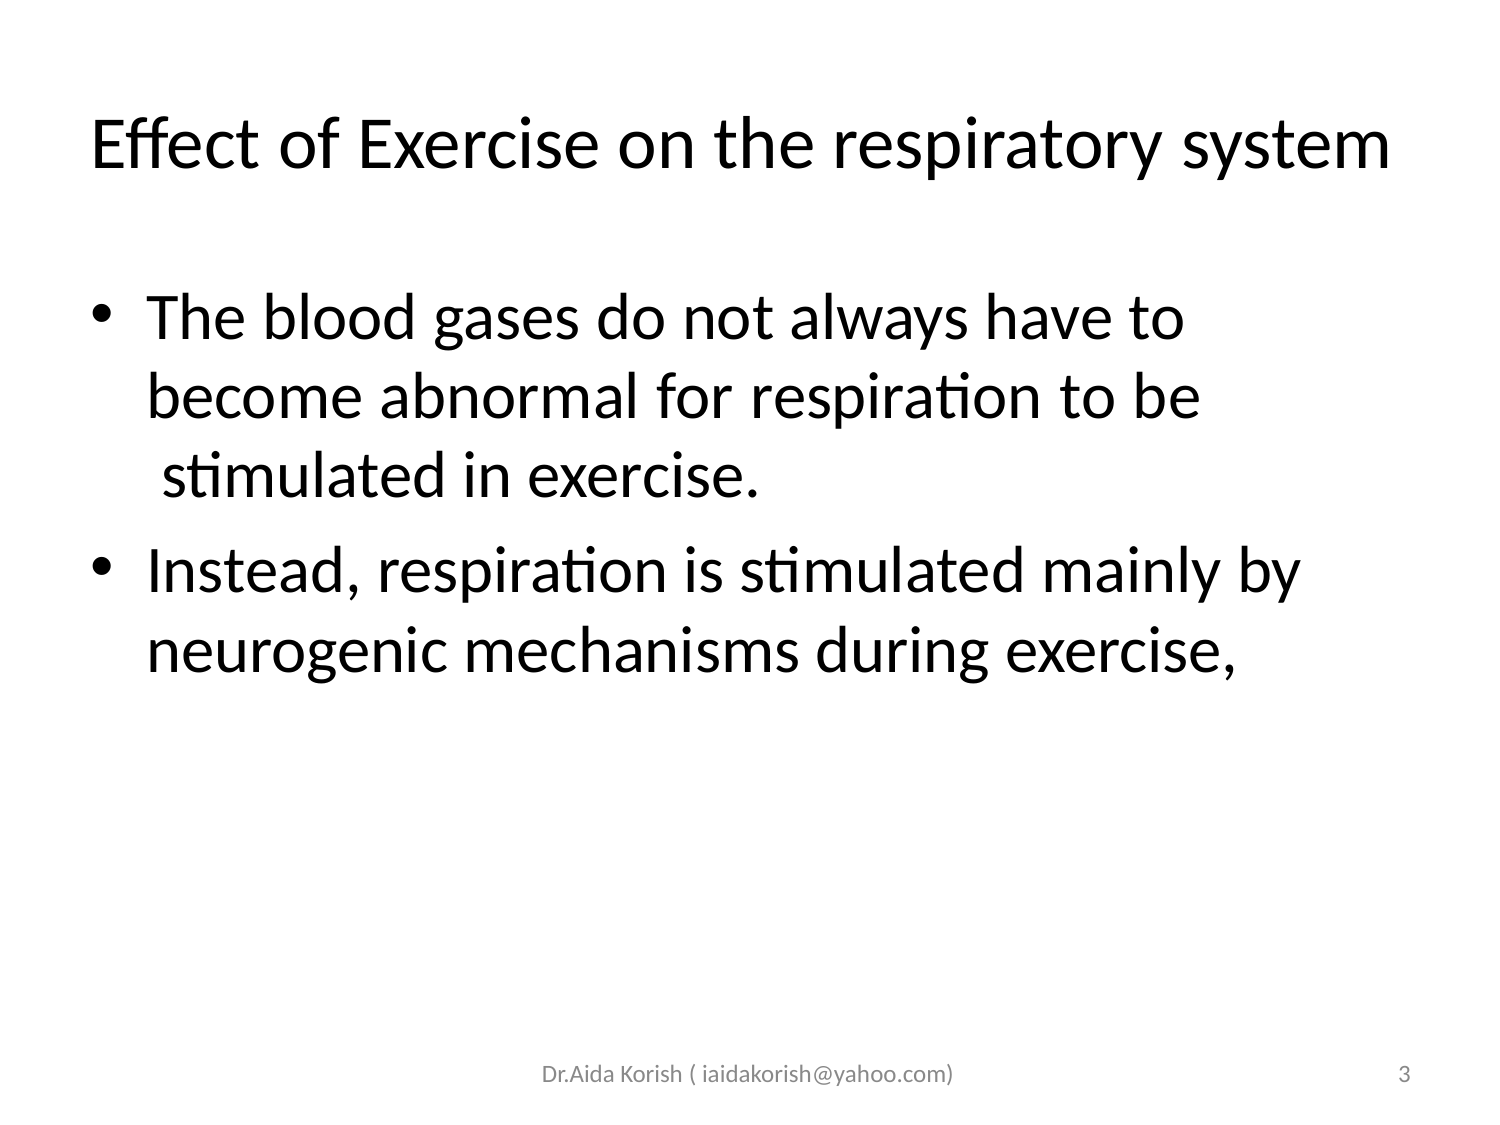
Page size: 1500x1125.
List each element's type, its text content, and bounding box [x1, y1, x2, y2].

footer Dr.Aida Korish ( iaidakorish@yahoo.com) [539, 1061, 962, 1125]
text_box The blood gases do not always have to become abnormal for respiration to be stimulated in exercise. Instead, respiration is stimulated mainly by neurogenic mechanisms during exercise, [87, 273, 1328, 686]
slide_number 1 [1381, 1061, 1416, 1125]
title Eﬀect of Exercise on the respiratory system [87, 93, 1412, 282]
